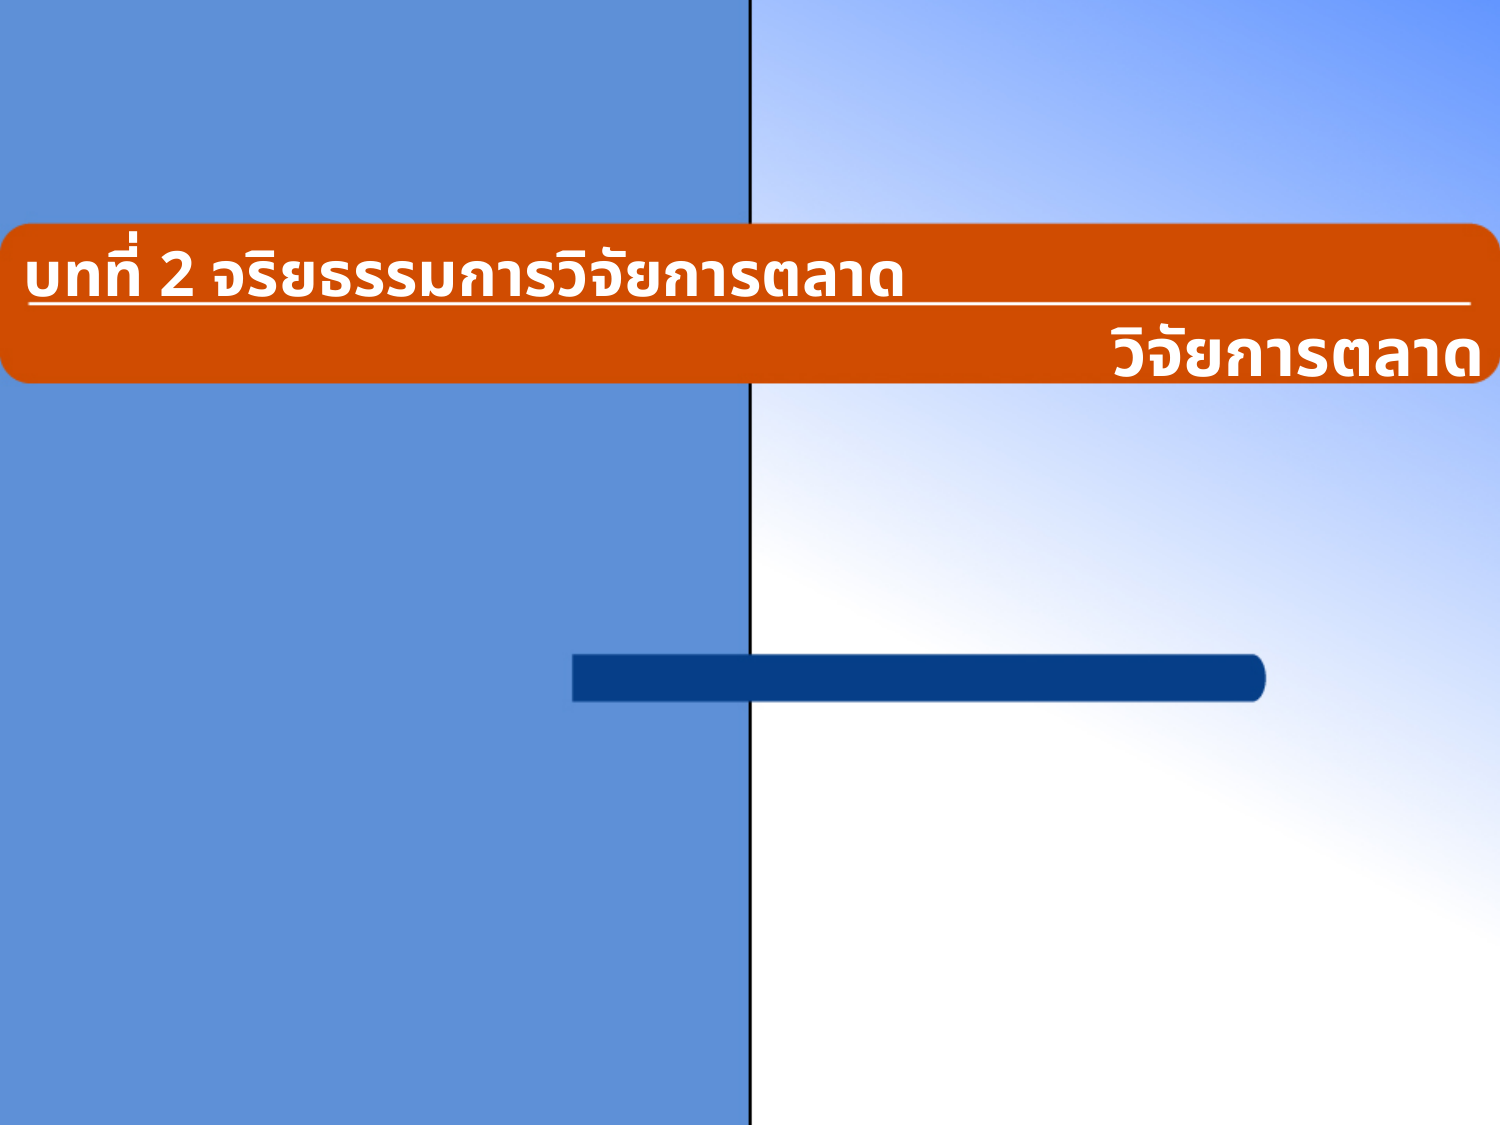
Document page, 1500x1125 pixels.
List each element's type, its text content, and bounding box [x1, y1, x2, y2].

picture [0, 0, 1500, 1125]
text_box วิจัยการตลาด [47, 302, 1500, 398]
text_box บทที่ 2 จริยธรรมการวิจัยการตลาด [23, 227, 1477, 317]
